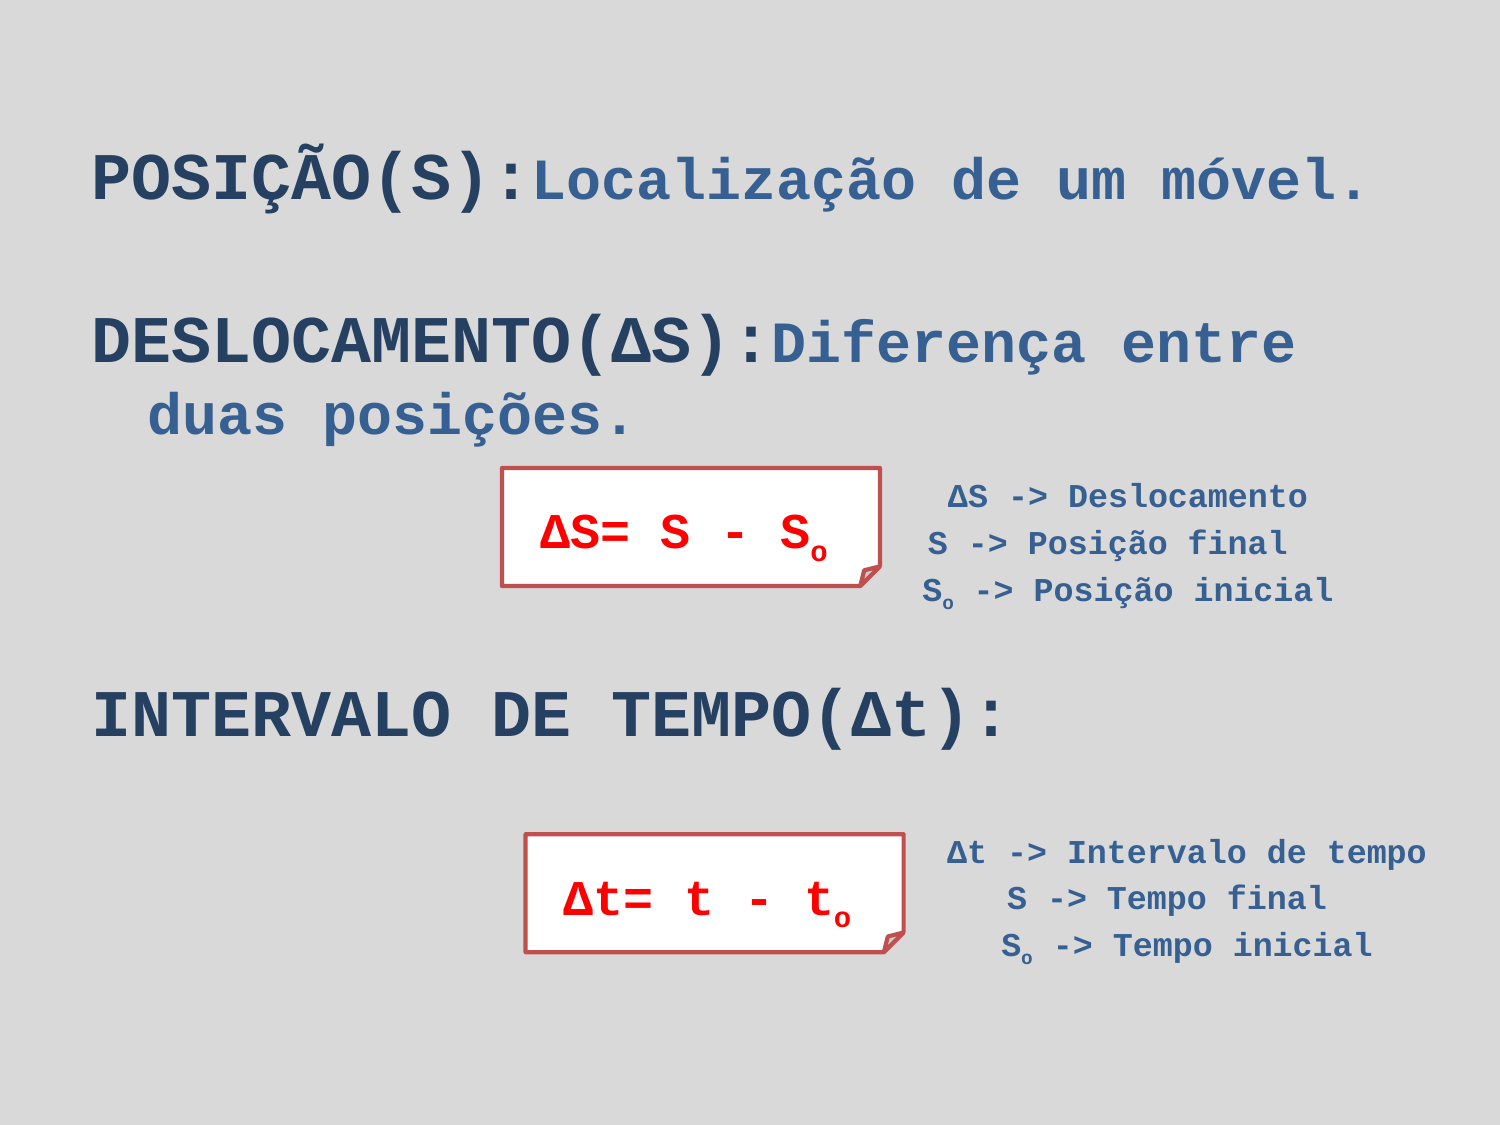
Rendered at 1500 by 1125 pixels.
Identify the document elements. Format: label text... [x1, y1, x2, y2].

text_box ΔS -> Deslocamento S -> Posição final So -> Posição inicial [856, 467, 1400, 679]
text_box ΔS= S - So [525, 491, 856, 575]
text_box [499, 465, 882, 589]
text_box [523, 832, 906, 955]
text_box Δt= t - to [549, 857, 880, 941]
text_box POSIÇÃO(S):Localização de um móvel. DESLOCAMENTO(ΔS):Diferença entre duas posições. INTERVALO DE TEMPO(Δt): [76, 125, 1471, 929]
text_box Δt -> Intervalo de tempo S -> Tempo final So -> Tempo inicial [915, 822, 1459, 1034]
